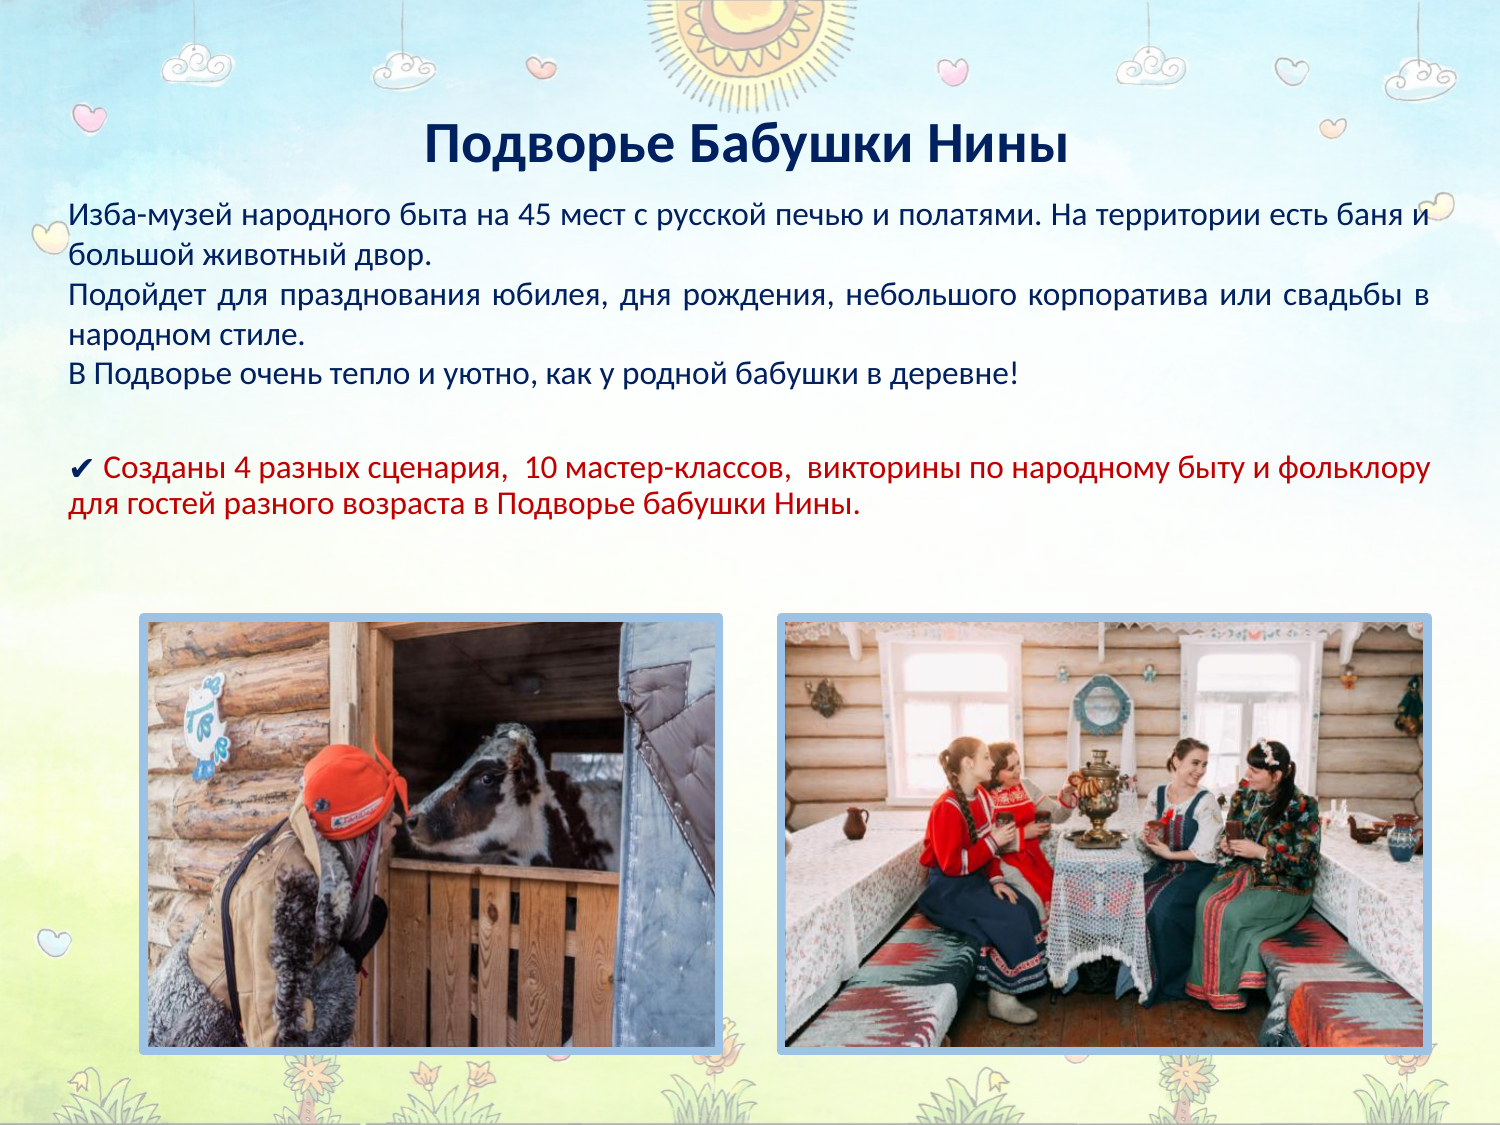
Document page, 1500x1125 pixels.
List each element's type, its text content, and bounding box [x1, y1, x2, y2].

picture [785, 621, 1424, 1048]
picture [147, 621, 715, 1048]
text_box Изба-музей народного быта на 45 мест с русской печью и полатями. На территории есть баня и большой животный двор. Подойдет для празднования юбилея, дня рождения, небольшого корпоратива или свадьбы в народном стиле. В Подворье очень тепло и уютно, как у родной бабушки в деревне! [53, 184, 1447, 397]
text_box Подворье Бабушки Нины [336, 113, 1158, 173]
text_box Созданы 4 разных сценария, 10 мастер-классов, викторины по народному быту и фольклору для гостей разного возраста в Подворье бабушки Нины. [53, 397, 1459, 610]
title [112, 90, 1476, 173]
